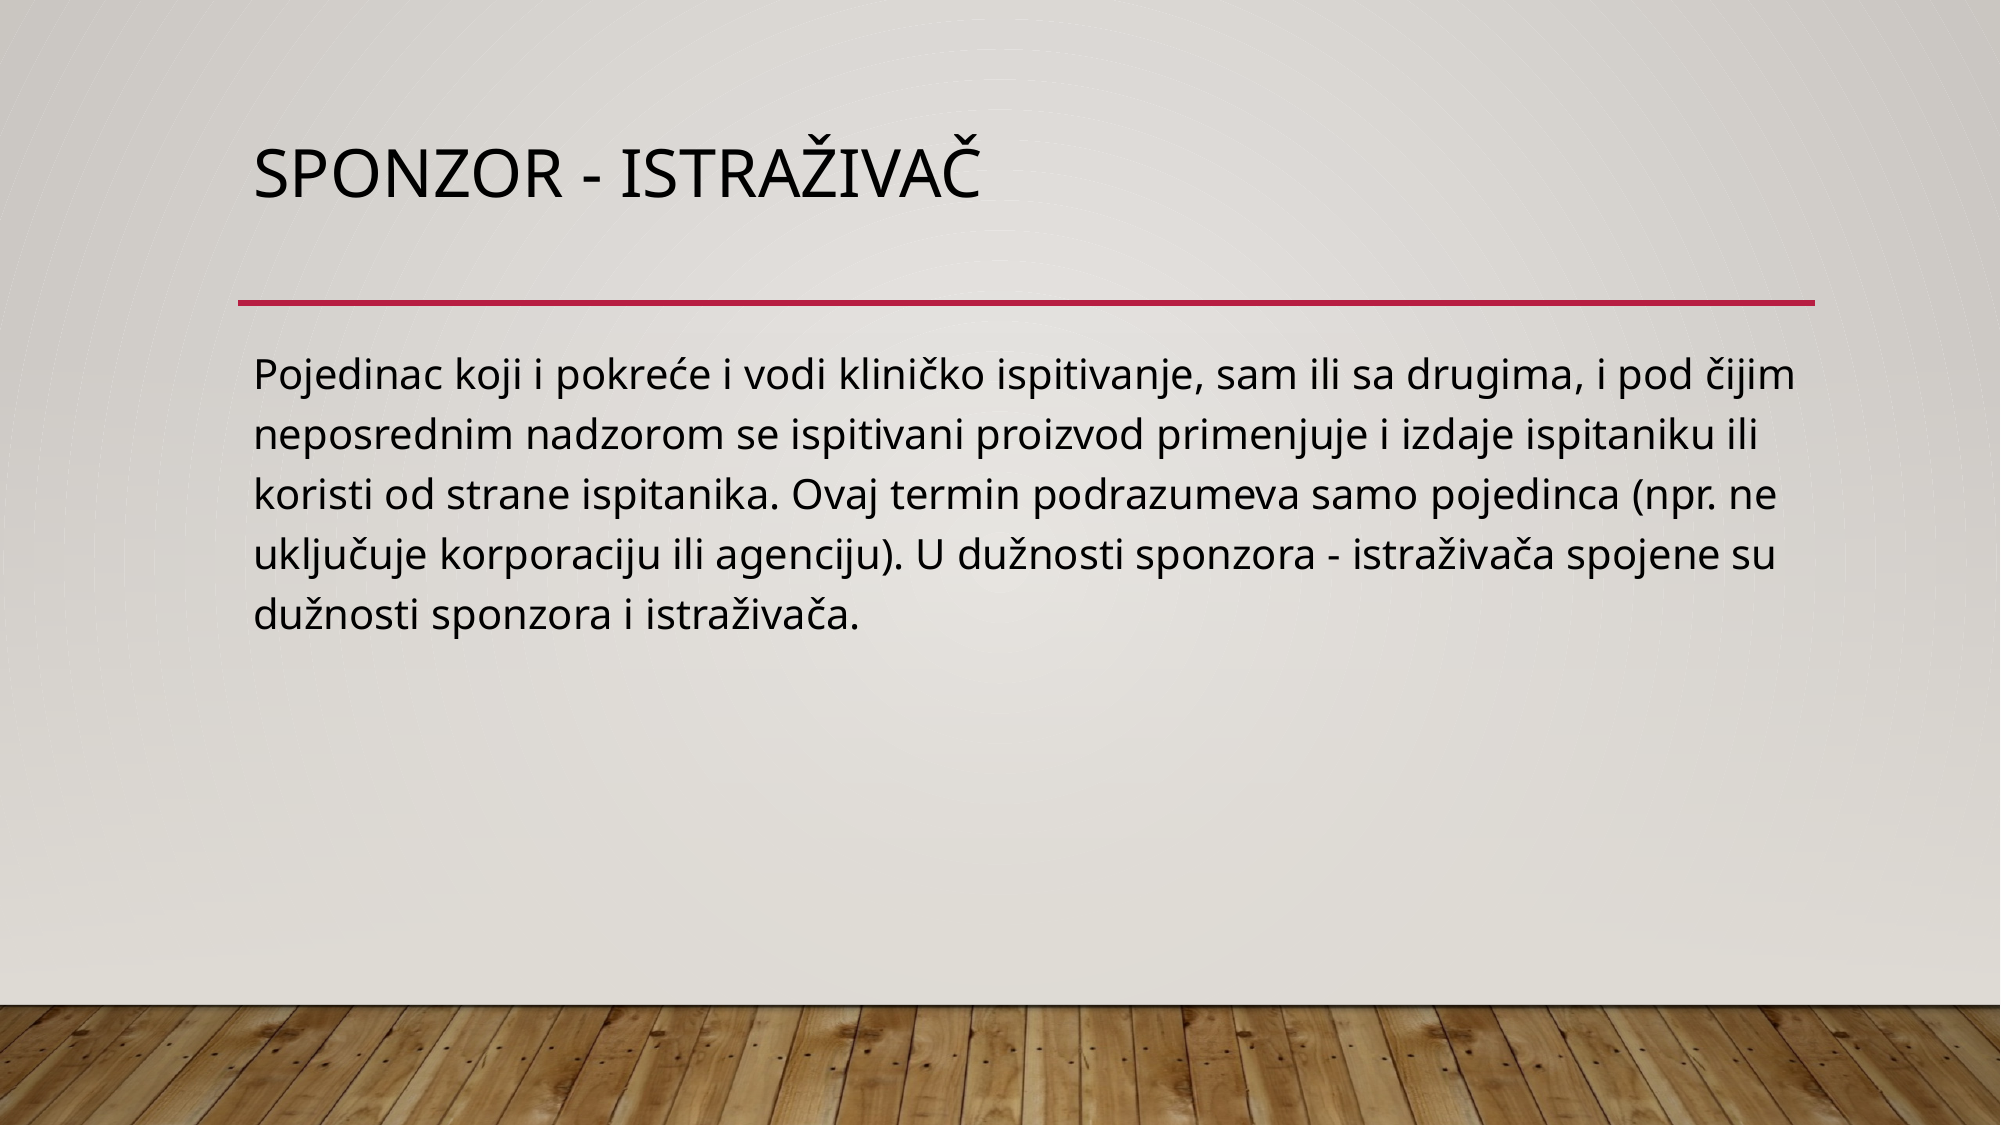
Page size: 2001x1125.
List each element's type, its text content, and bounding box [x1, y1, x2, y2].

picture [0, 1005, 2000, 1125]
list Pojedinac koji i pokreće i vodi kliničko ispitivanje, sam ili sa drugima, i pod čijim neposrednim nadzorom se ispitivani proizvod primenjuje i izdaje ispitaniku ili koristi od strane ispitanika. Ovaj termin podrazumeva samo pojedinca (npr. ne uključuje korporaciju ili agenciju). U dužnosti sponzora - istraživača spojene su dužnosti sponzora i istraživača. [238, 330, 1814, 897]
title Sponzor - istraživač [238, 131, 1814, 305]
